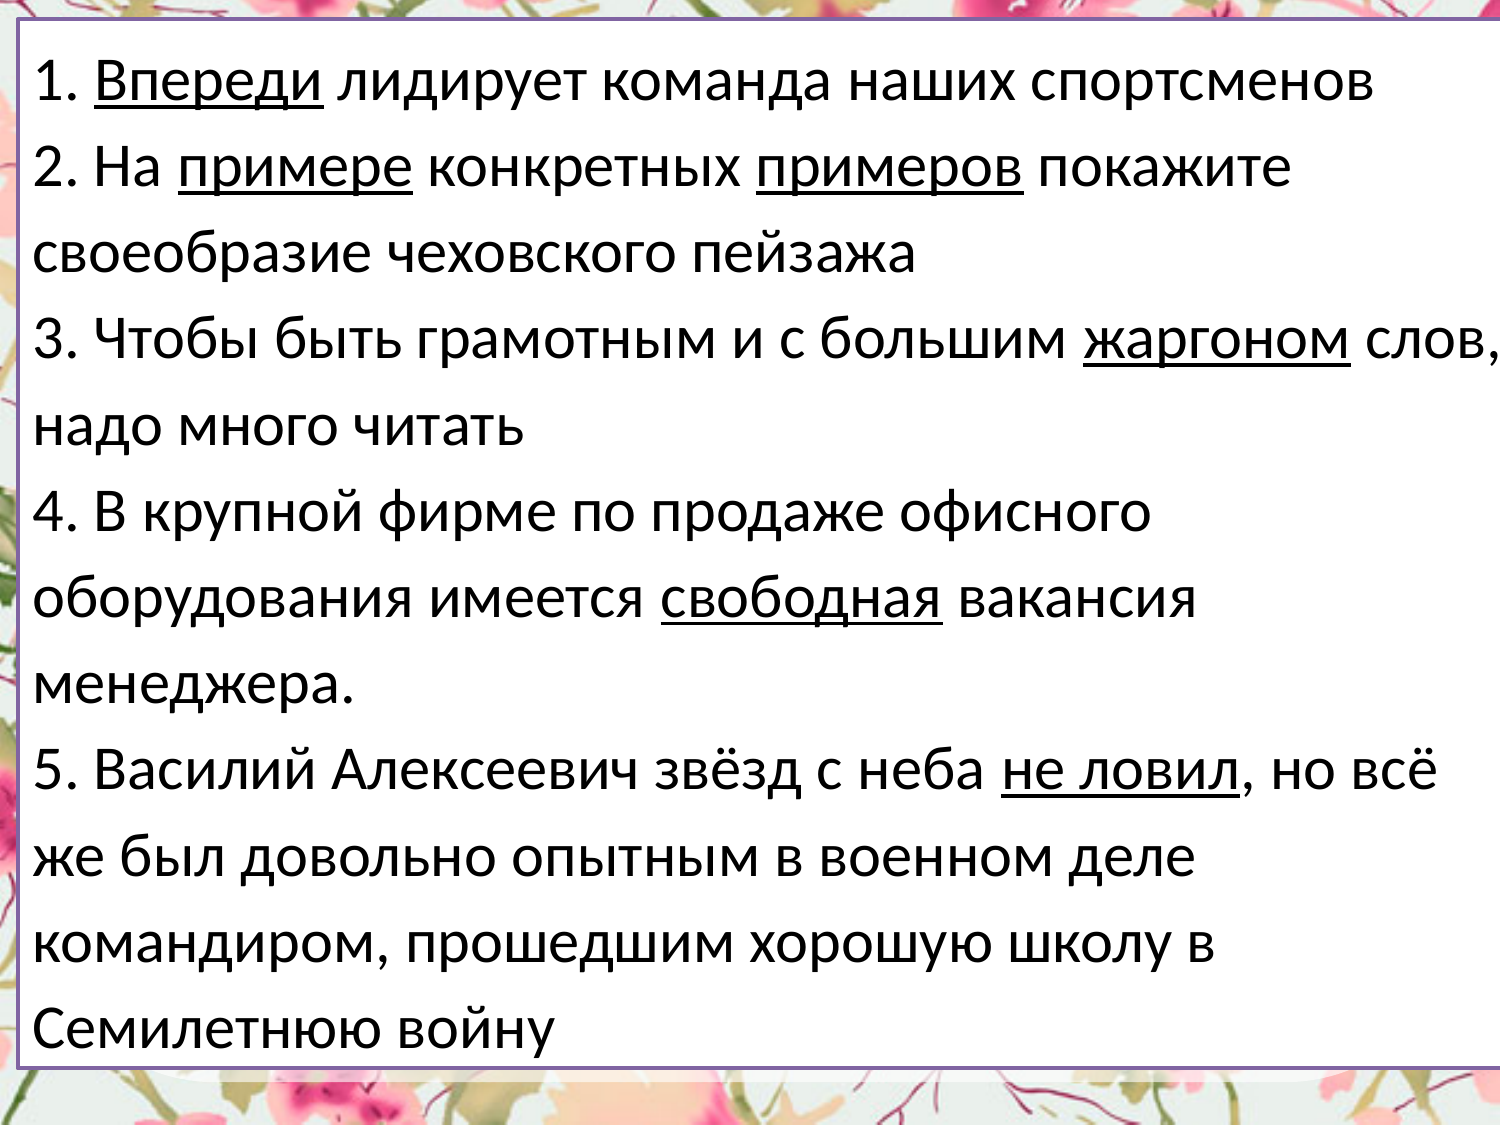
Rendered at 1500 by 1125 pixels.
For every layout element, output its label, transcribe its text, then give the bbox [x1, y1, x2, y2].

picture [0, 0, 1500, 1125]
text_box 1. Впереди лидирует команда наших спортсменов 2. На примере конкретных примеров покажите своеобразие чеховского пейзажа 3. Чтобы быть грамотным и с большим жаргоном слов, надо много читать 4. В крупной фирме по продаже офисного оборудования имеется свободная вакансия менеджера. 5. Василий Алексеевич звёзд с неба не ловил, но всё же был довольно опытным в военном деле командиром, прошедшим хорошую школу в Семилетнюю войну [16, 17, 1500, 1070]
